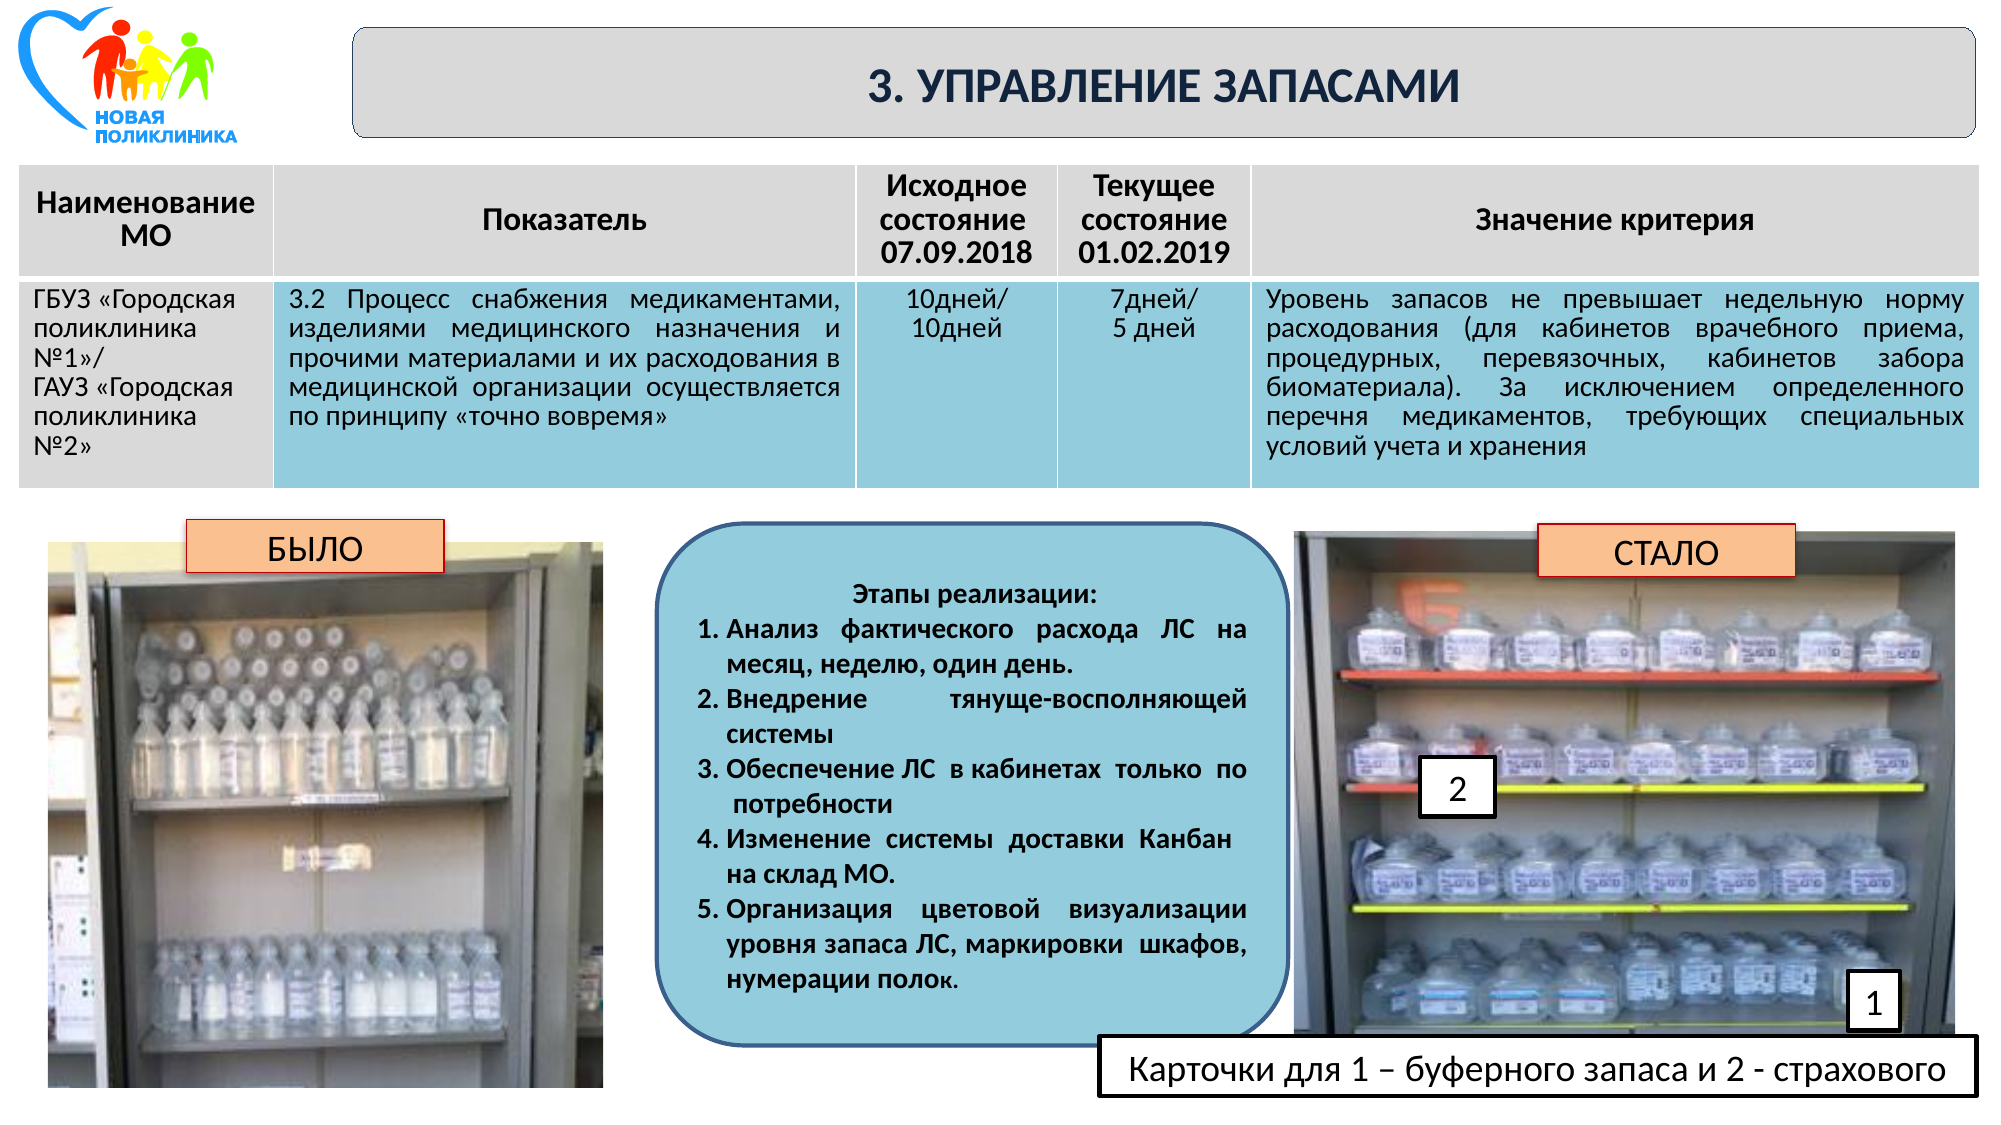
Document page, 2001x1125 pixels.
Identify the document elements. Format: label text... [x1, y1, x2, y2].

table_header Наименование МО [19, 165, 273, 276]
table_cell 3.2 Процесс снабжения медикаментами, изделиями медицинского назначения и прочими материалами и их расходования в медицинской организации осуществляется по принципу «точно вовремя» [274, 282, 855, 488]
table_header Показатель [274, 165, 855, 276]
text_box БЫЛО [186, 519, 445, 540]
table_cell ГБУЗ «Городская поликлиника №1»/ ГАУЗ «Городская поликлиника №2» [19, 282, 273, 488]
text_box 3. УПРАВЛЕНИЕ ЗАПАСАМИ [352, 27, 1976, 138]
table_cell 7дней/ 5 дней [1058, 282, 1250, 488]
text_box СТАЛО [1537, 523, 1796, 529]
table_cell 10дней/ 10дней [857, 282, 1057, 488]
slide_number 18 [1433, 1098, 1900, 1103]
picture [1293, 530, 1956, 1039]
picture [18, 6, 238, 143]
text_box Карточки для 1 – буферного запаса и 2 - страхового [1097, 1034, 1979, 1098]
table_header Значение критерия [1252, 165, 1979, 276]
table_header Исходное состояние 07.09.2018 [857, 165, 1057, 276]
picture [47, 542, 604, 1088]
table_cell Уровень запасов не превышает недельную норму расходования (для кабинетов врачебного приема, процедурных, перевязочных, кабинетов забора биоматериала). За исключением определенного перечня медикаментов, требующих специальных условий учета и хранения [1252, 282, 1979, 488]
table_header Текущее состояние 01.02.2019 [1058, 165, 1250, 276]
text_box Этапы реализации: Анализ фактического расхода ЛС на месяц, неделю, один день. Внедрение тянуще-восполняющей системы Обеспечение ЛС в кабинетах только по потребности Изменение системы доставки Канбан на склад МО. Организация цветовой визуализации уровня запаса ЛС, маркировки шкафов, нумерации полок. [654, 521, 1288, 1048]
